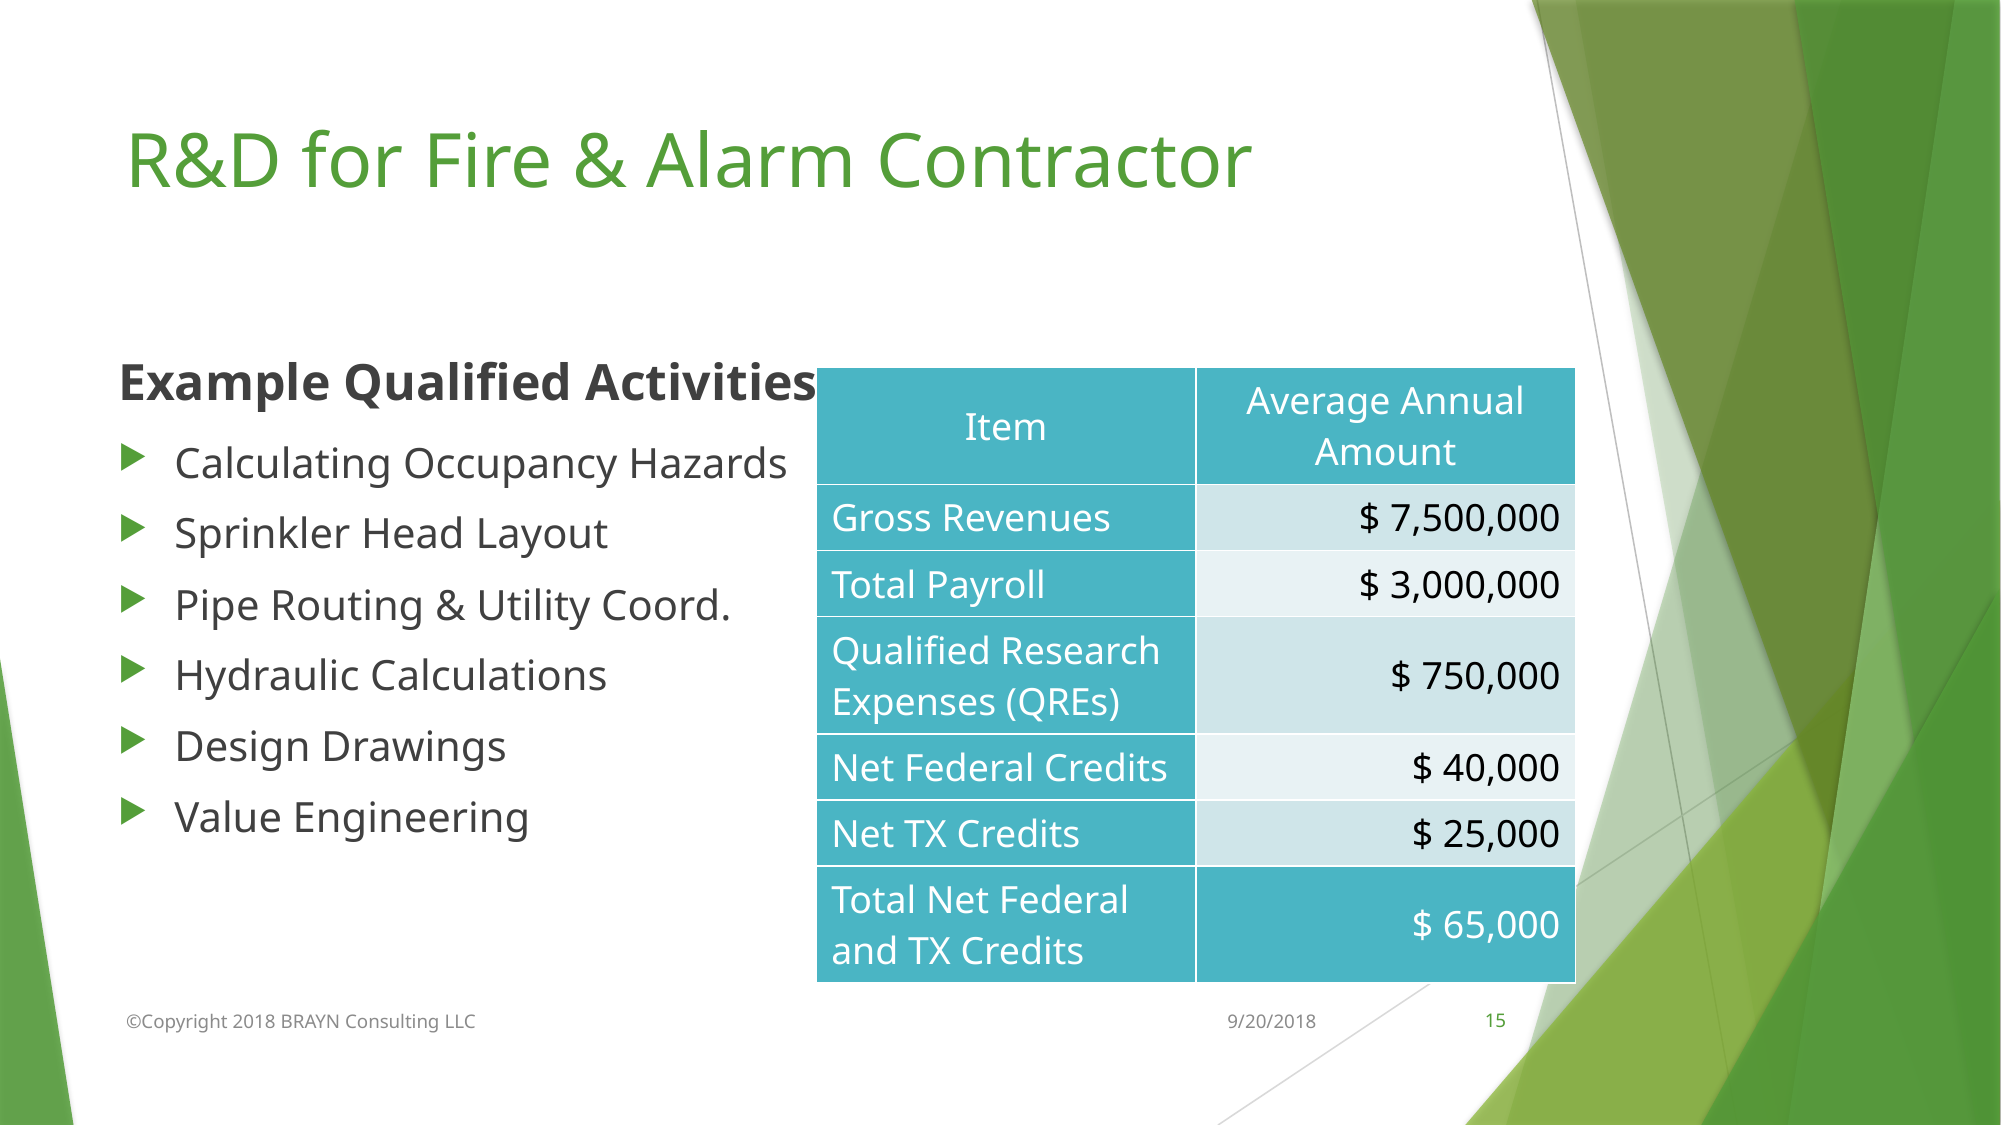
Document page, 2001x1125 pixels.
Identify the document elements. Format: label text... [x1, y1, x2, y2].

table_cell Net TX Credits [817, 801, 1195, 865]
table_cell $ 25,000 [1197, 801, 1575, 865]
text_box R&D for Fire & Alarm Contractor [111, 99, 1522, 317]
table_cell Net Federal Credits [817, 735, 1195, 799]
text_box Example Qualified Activities: [103, 343, 915, 428]
text_box [103, 0, 1398, 219]
table_cell $ 40,000 [1197, 735, 1575, 799]
table_header Average Annual Amount [1197, 368, 1575, 484]
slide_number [1181, 991, 1332, 1051]
table_cell Qualified Research Expenses (QREs) [817, 617, 1195, 733]
table_cell Total Payroll [817, 551, 1195, 616]
slide_number 15 [1409, 991, 1522, 1051]
text_box ©Copyright 2018 BRAYN Consulting LLC [111, 991, 1145, 1051]
table_cell $ 750,000 [1197, 617, 1575, 733]
text_box Calculating Occupancy Hazards Sprinkler Head Layout Pipe Routing & Utility Coord. Hydraulic Calculations Design Drawings Value Engineering [103, 428, 863, 1034]
table_cell $ 3,000,000 [1197, 551, 1575, 616]
table_cell $ 65,000 [1197, 867, 1575, 982]
table_cell $ 7,500,000 [1197, 485, 1575, 550]
table_header Item [817, 368, 1195, 484]
table_cell Gross Revenues [817, 485, 1195, 550]
table_cell Total Net Federal and TX Credits [817, 867, 1195, 982]
